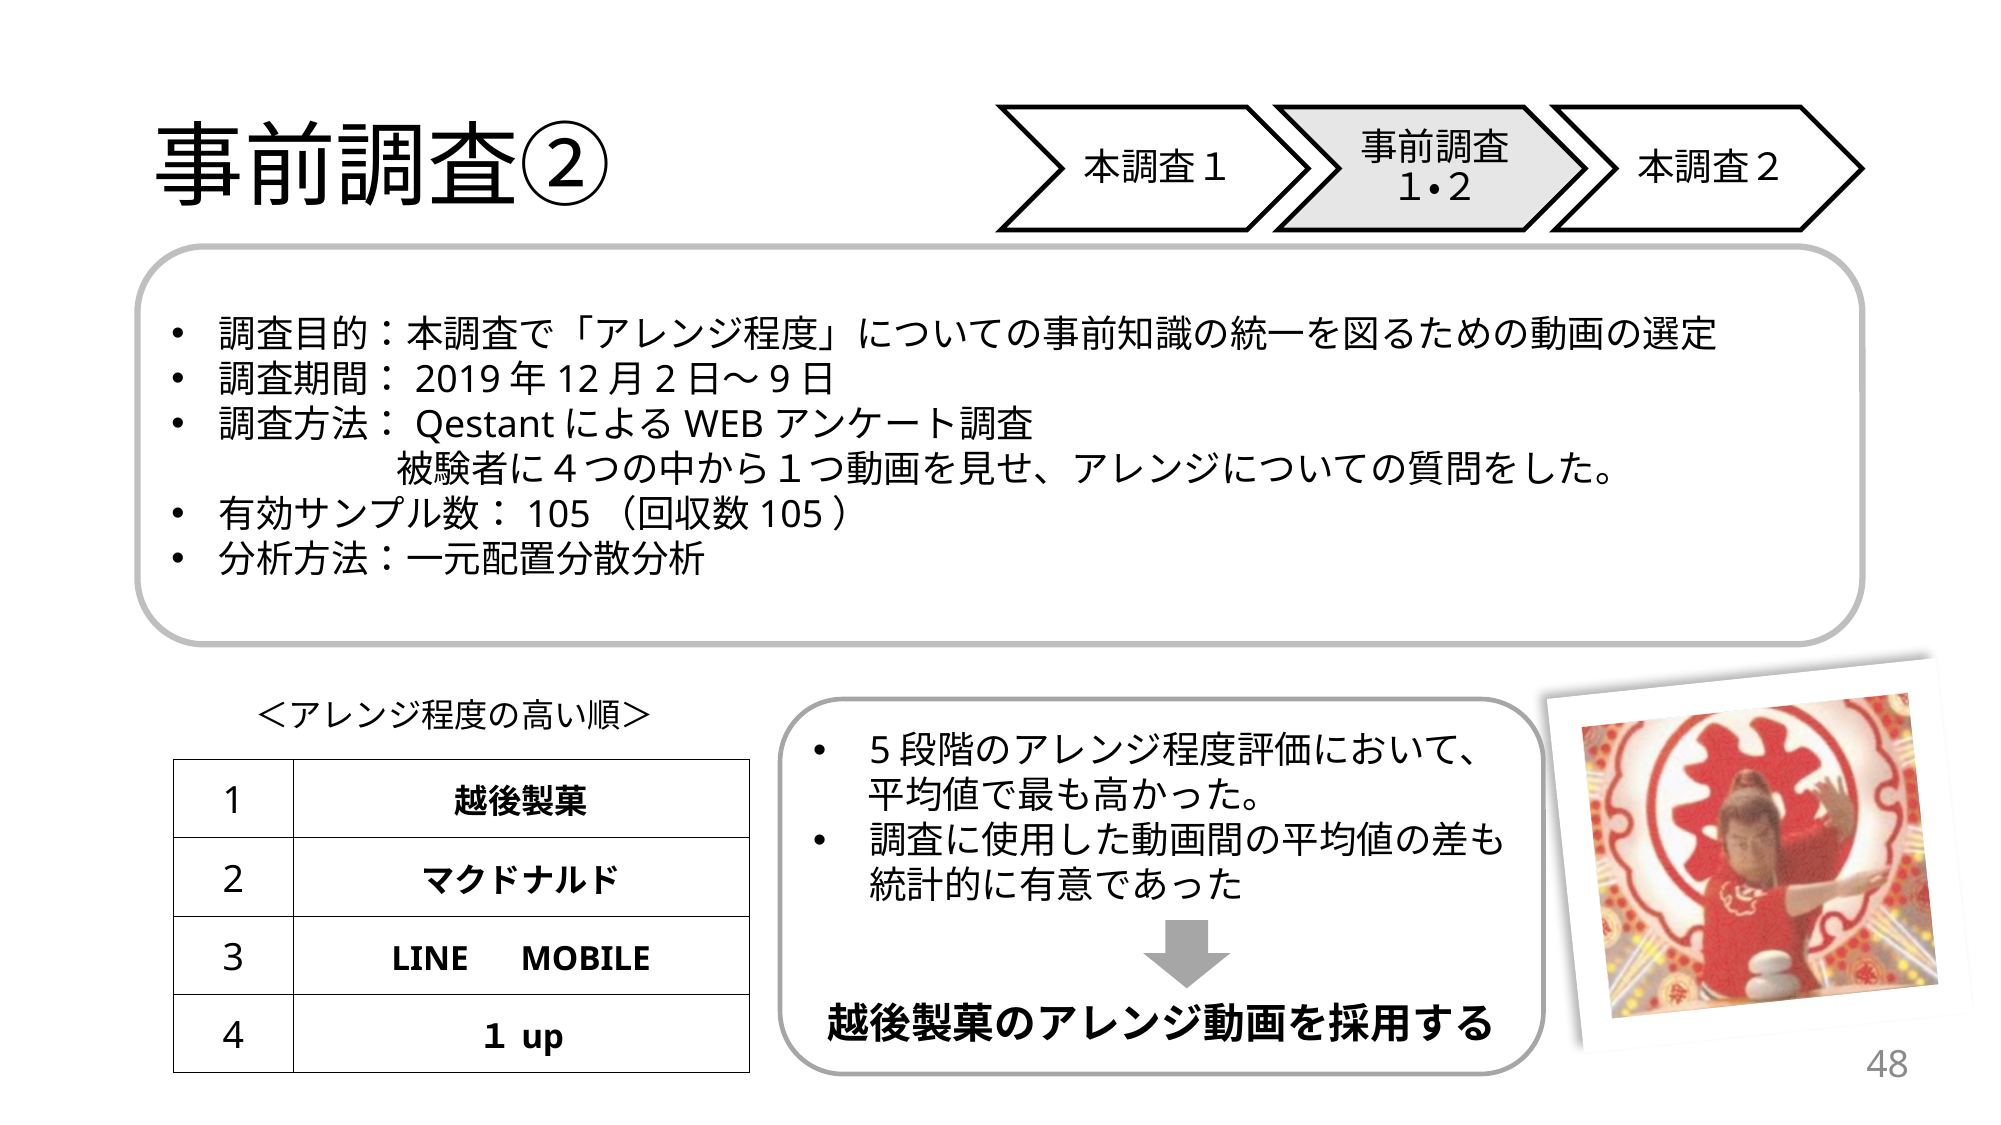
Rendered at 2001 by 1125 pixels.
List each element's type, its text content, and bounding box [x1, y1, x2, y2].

table_header 1 [174, 760, 293, 837]
picture [1582, 693, 1938, 1018]
table_cell １up [294, 995, 749, 1072]
text_box ＜アレンジ程度の高い順＞ [240, 686, 750, 742]
table_header 越後製菓 [294, 760, 749, 837]
table_cell 2 [174, 838, 293, 916]
table_cell 4 [174, 995, 293, 1072]
table_cell 3 [174, 917, 293, 994]
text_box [1000, 59, 1863, 278]
slide_number 48 [1474, 1035, 1925, 1096]
text_box 調査目的：本調査で「アレンジ程度」についての事前知識の統一を図るための動画の選定 調査期間：2019年12月2日～9日 調査方法：QestantによるWEBアンケート調査 被験者に４つの中から１つ動画を見せ、アレンジについての質問をした。 有効サンプル数：105（回収数105） 分析方法：一元配置分散分析 [136, 245, 1864, 646]
table_cell LINE MOBILE [294, 917, 749, 994]
title 事前調査② [137, 59, 1000, 278]
table_cell マクドナルド [294, 838, 749, 916]
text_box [780, 699, 1544, 1075]
